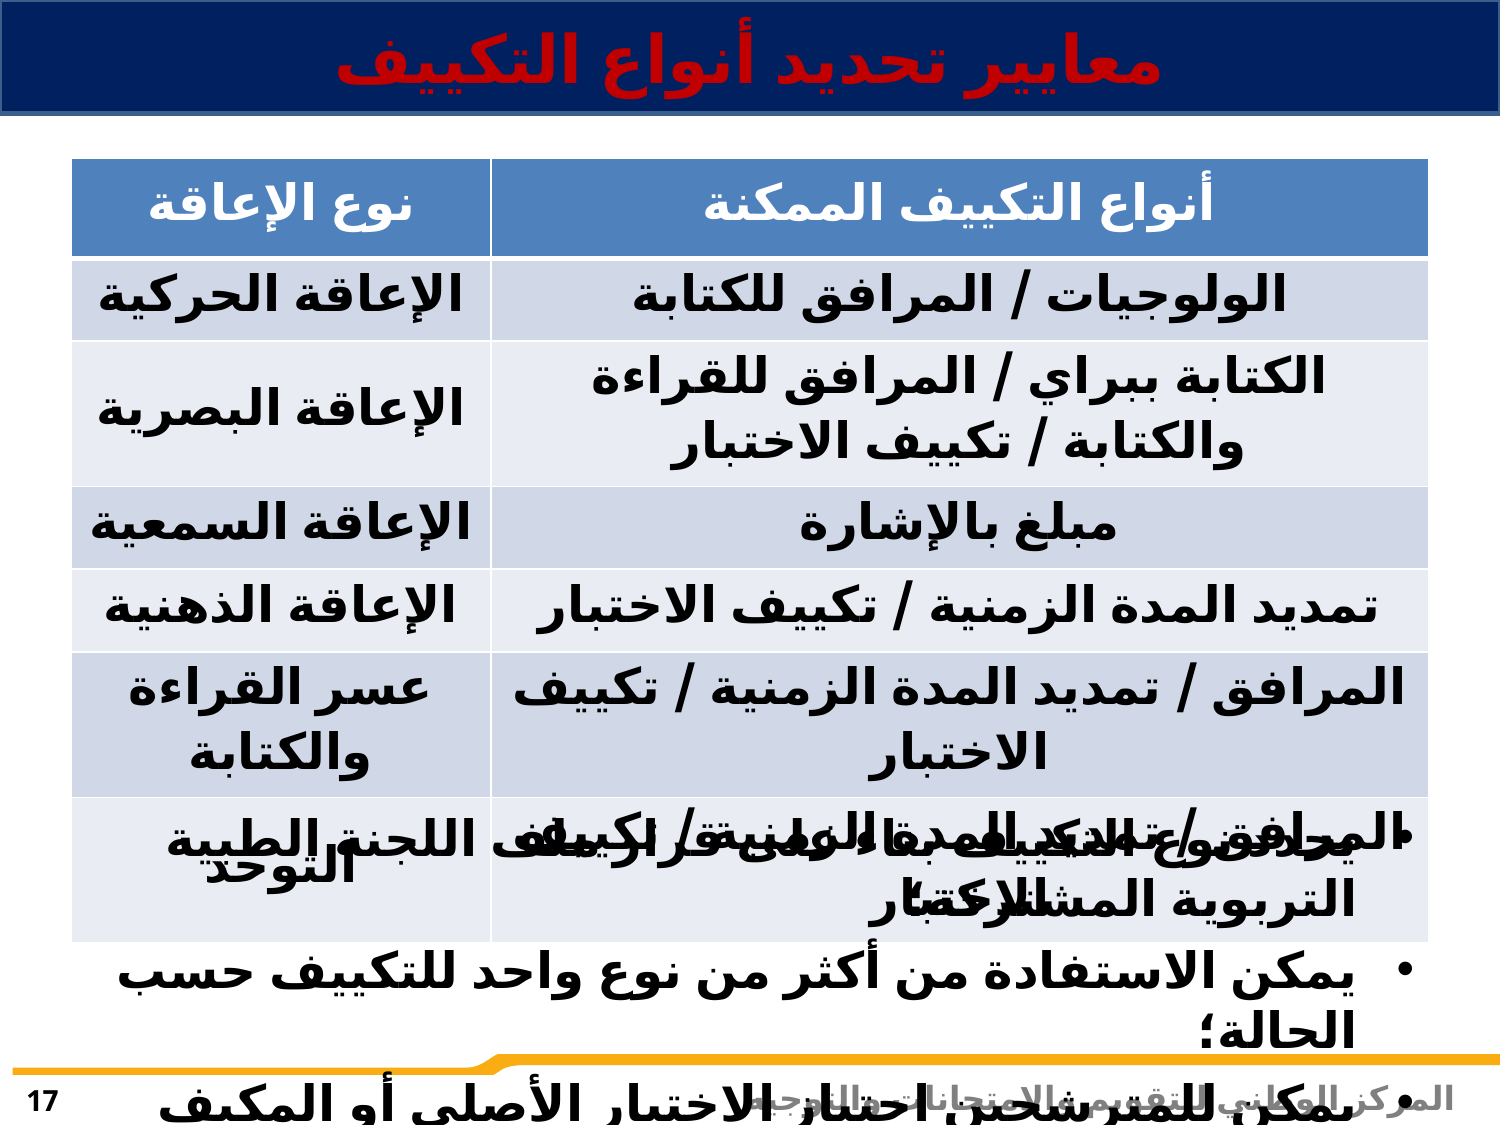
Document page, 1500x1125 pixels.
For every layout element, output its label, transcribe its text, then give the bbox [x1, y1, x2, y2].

table_header نوع الإعاقة [72, 159, 490, 256]
table_cell الولوجيات / المرافق للكتابة [492, 261, 1428, 340]
table_cell الإعاقة السمعية [72, 487, 490, 568]
table_cell الإعاقة الذهنية [72, 570, 490, 651]
text_box يحدد نوع التكييف بناء على قرار ملف اللجنة الطبية التربوية المشتركة؛ يمكن الاستفادة من أكثر من نوع واحد للتكييف حسب الحالة؛ يمكن للمترشحين اجتياز الاختبار الأصلي أو المكيف حسب اختيارهم. [71, 798, 1429, 1125]
table_cell مبلغ بالإشارة [492, 487, 1428, 568]
table_header أنواع التكييف الممكنة [492, 159, 1428, 256]
list معايير تحديد أنواع التكييف [0, 0, 1500, 114]
table_cell الكتابة ببراي / المرافق للقراءة والكتابة / تكييف الاختبار [492, 342, 1428, 486]
table_cell عسر القراءة والكتابة [72, 653, 490, 797]
table_cell الإعاقة الحركية [72, 261, 490, 340]
table_cell تمديد المدة الزمنية / تكييف الاختبار [492, 570, 1428, 651]
table_cell الإعاقة البصرية [72, 342, 490, 486]
table_cell المرافق / تمديد المدة الزمنية / تكييف الاختبار [492, 653, 1428, 797]
